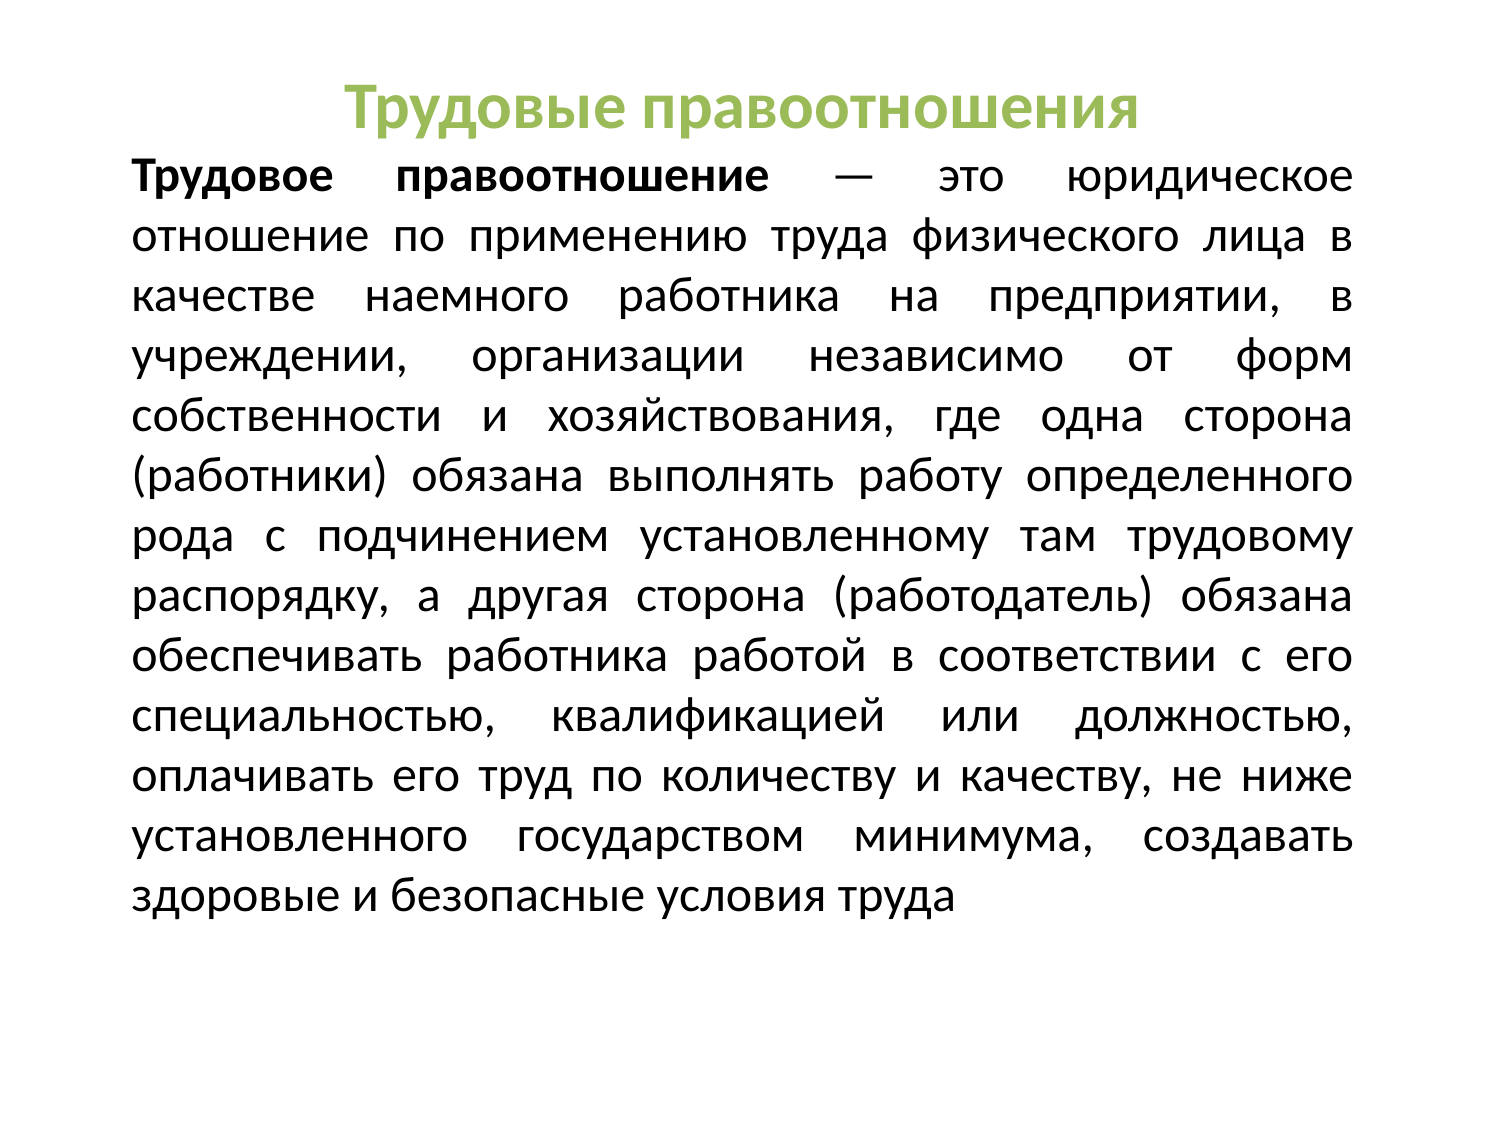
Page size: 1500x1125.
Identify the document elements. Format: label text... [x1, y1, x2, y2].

text_box Трудовые правоотношения Трудовое правоотношение — это юридическое отношение по применению труда физического лица в качестве наемного работника на предприятии, в учреждении, организации независимо от форм собственности и хозяйствования, где одна сторона (работники) обязана выполнять работу определенного рода с подчинением установленному там трудовому распорядку, а другая сторона (работодатель) обязана обеспечивать работника работой в соответствии с его специальностью, квалификацией или должностью, оплачивать его труд по количеству и качеству, не ниже установленного государством минимума, создавать здоровые и безопасные условия труда [116, 54, 1369, 930]
